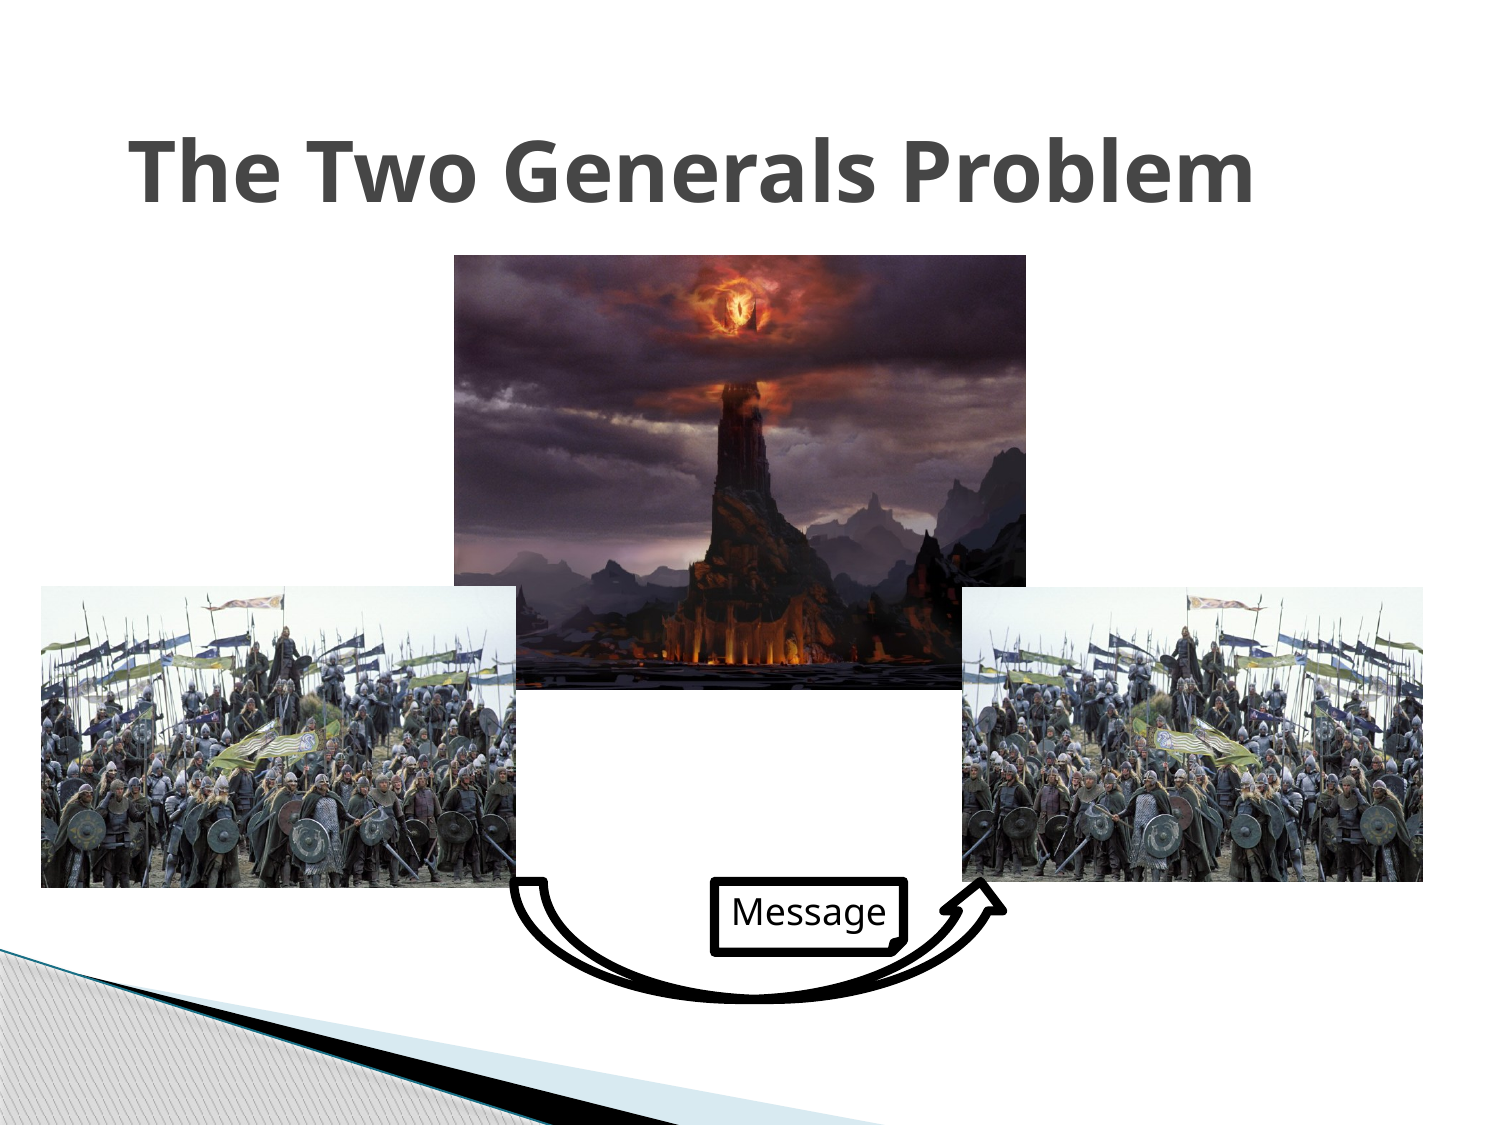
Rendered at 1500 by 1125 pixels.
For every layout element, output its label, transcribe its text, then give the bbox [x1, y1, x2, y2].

text_box Message [709, 876, 909, 957]
picture [40, 255, 1424, 889]
title The Two Generals Problem [112, 74, 1388, 262]
text_box [511, 876, 1008, 1005]
